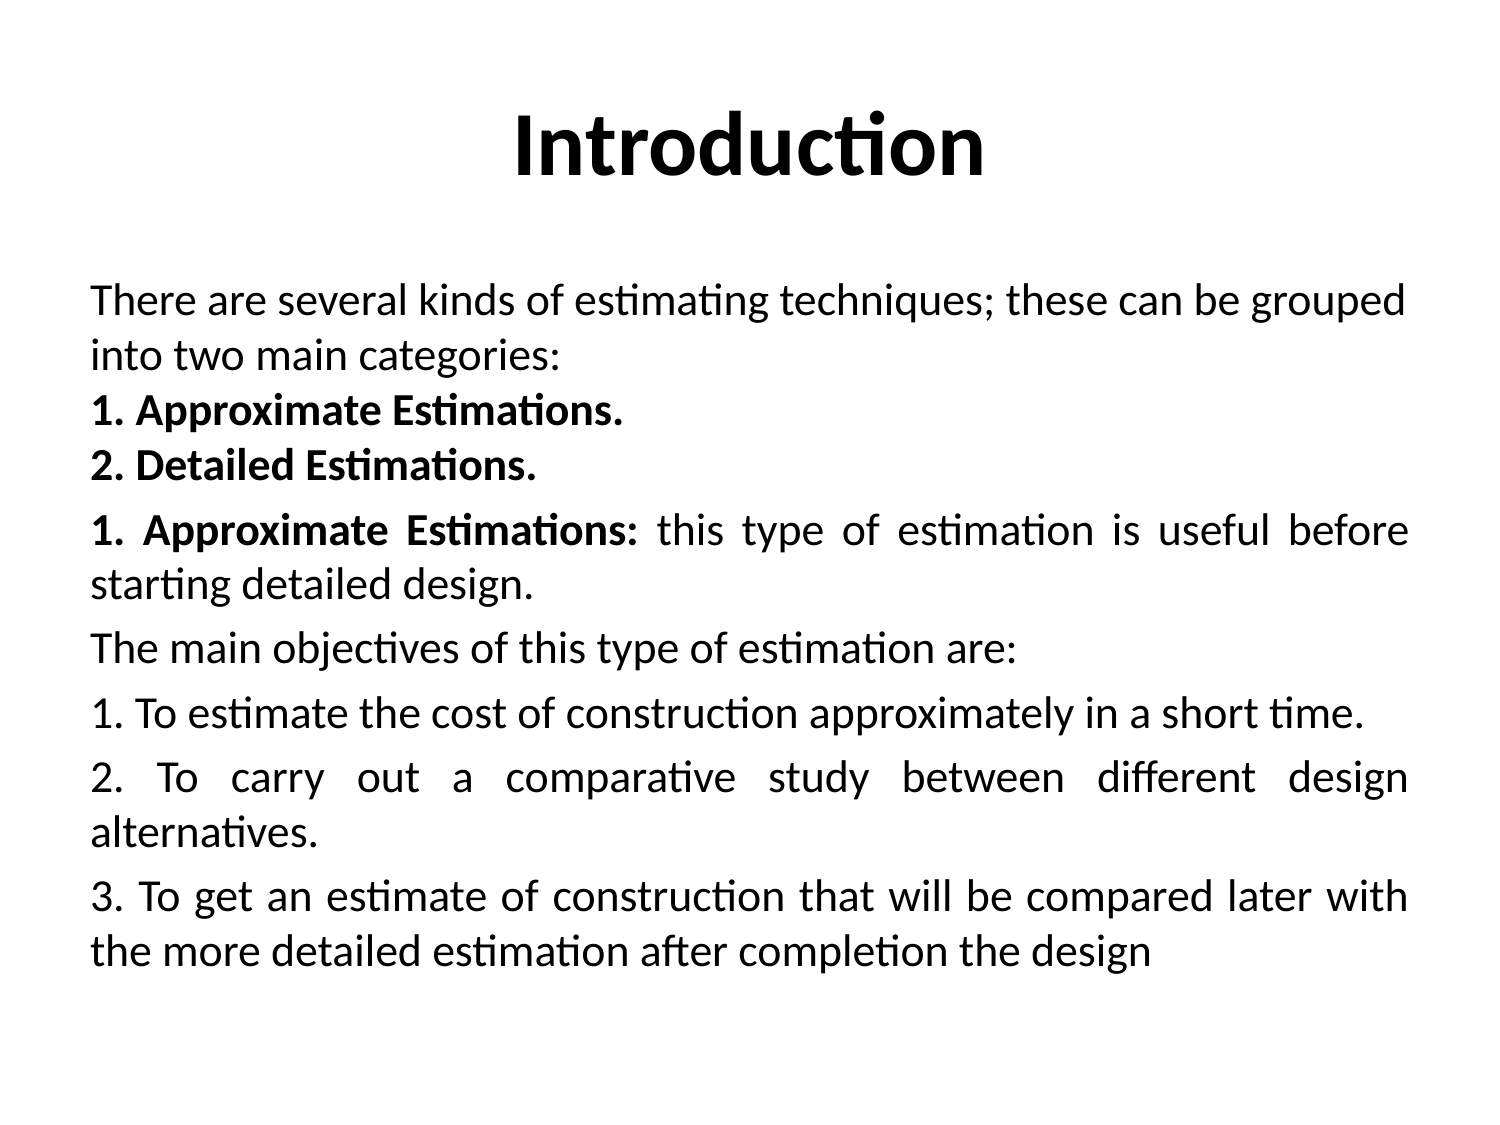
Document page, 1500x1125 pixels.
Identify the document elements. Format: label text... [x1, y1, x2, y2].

title Introduction [75, 45, 1425, 233]
list There are several kinds of estimating techniques; these can be grouped into two main categories: 1. Approximate Estimations. 2. Detailed Estimations. 1. Approximate Estimations: this type of estimation is useful before starting detailed design. The main objectives of this type of estimation are: 1. To estimate the cost of construction approximately in a short time. 2. To carry out a comparative study between different design alternatives. 3. To get an estimate of construction that will be compared later with the more detailed estimation after completion the design [75, 262, 1425, 1005]
